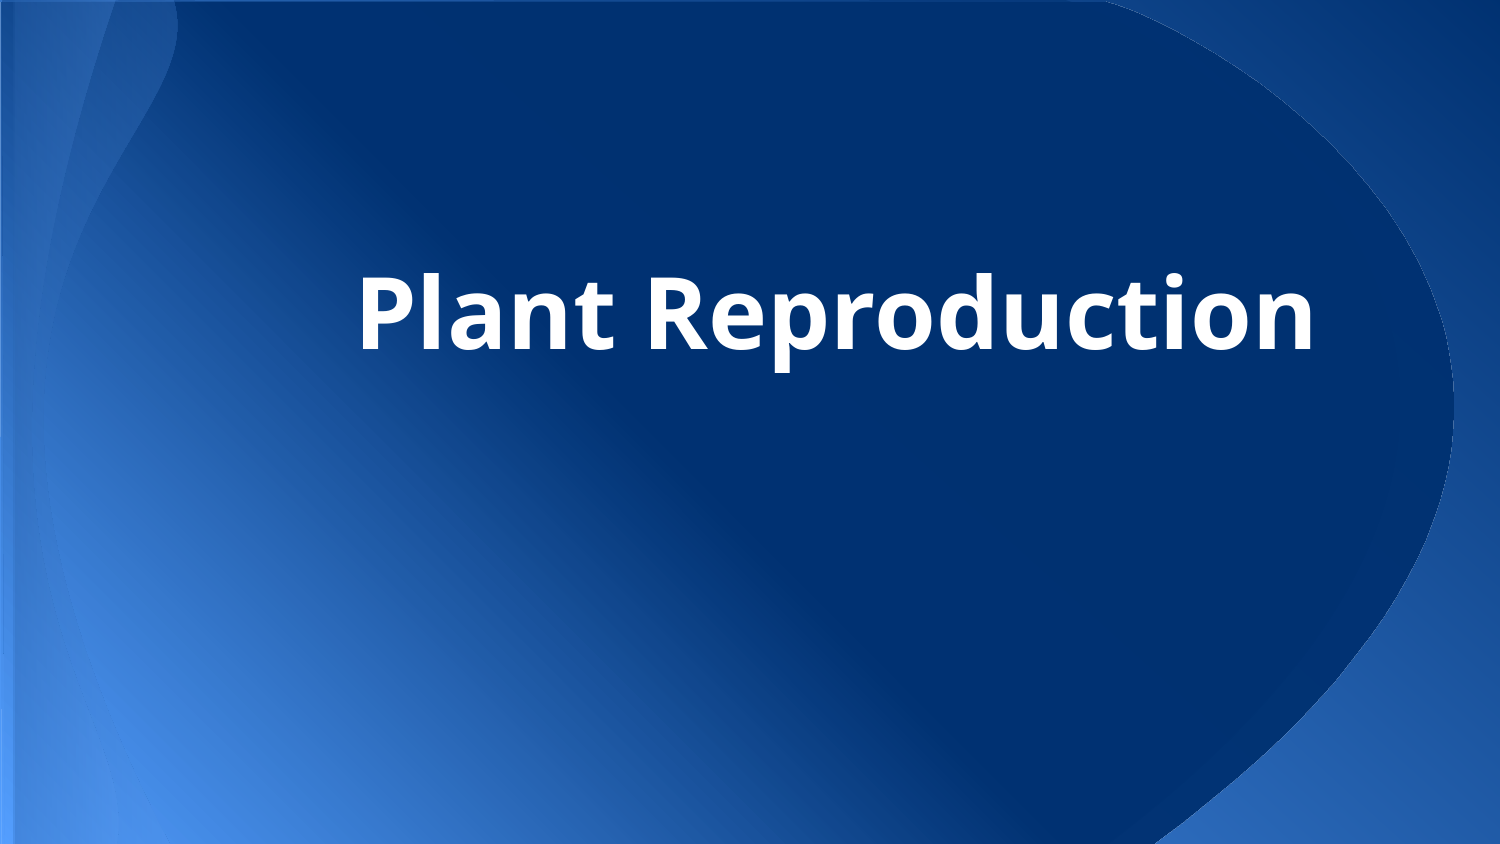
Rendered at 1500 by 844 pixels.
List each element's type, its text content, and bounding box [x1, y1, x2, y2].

title Plant Reproduction [177, 203, 1335, 385]
